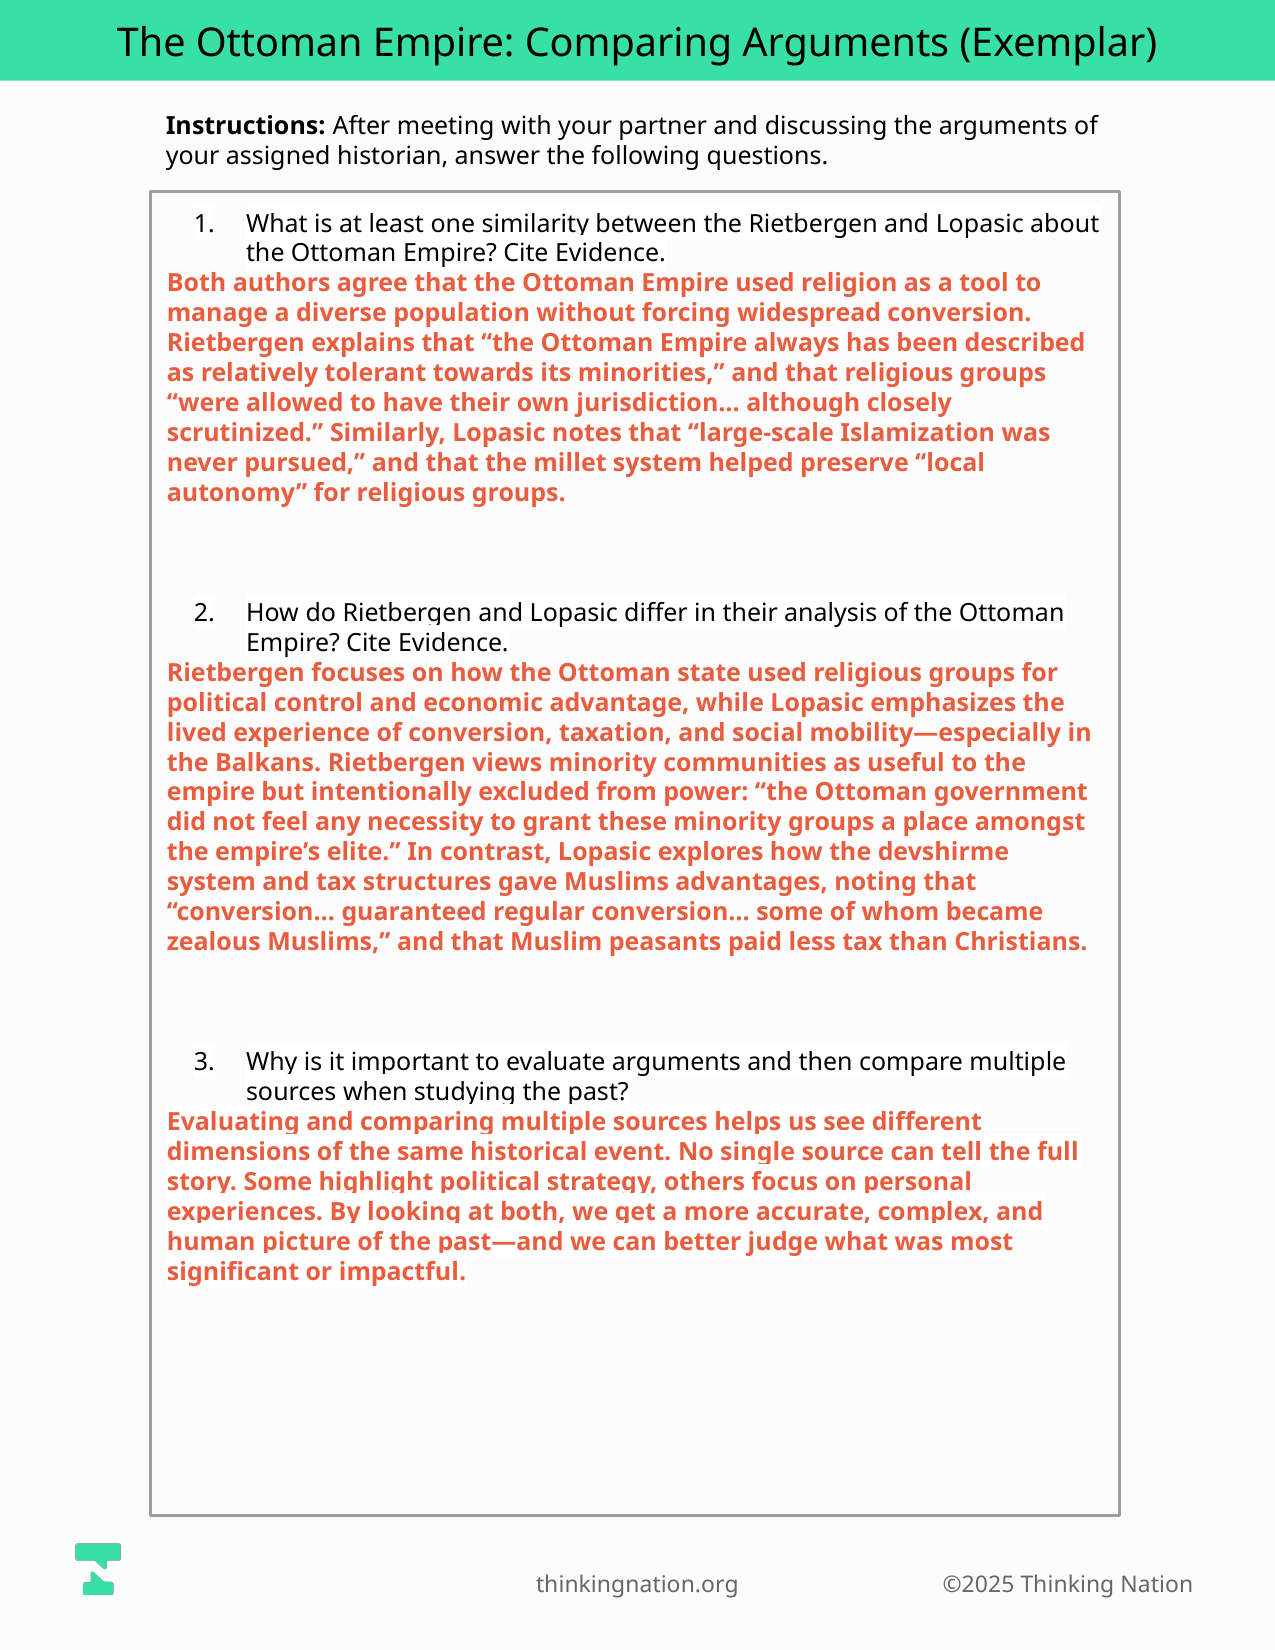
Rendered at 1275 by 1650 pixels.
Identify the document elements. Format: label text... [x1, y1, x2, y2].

text_box Instructions: After meeting with your partner and discussing the arguments of your assigned historian, answer the following questions. [150, 94, 1120, 185]
text_box What is at least one similarity between the Rietbergen and Lopasic about the Ottoman Empire? Cite Evidence. Both authors agree that the Ottoman Empire used religion as a tool to manage a diverse population without forcing widespread conversion. Rietbergen explains that “the Ottoman Empire always has been described as relatively tolerant towards its minorities,” and that religious groups “were allowed to have their own jurisdiction… although closely scrutinized.” Similarly, Lopasic notes that “large-scale Islamization was never pursued,” and that the millet system helped preserve “local autonomy” for religious groups. How do Rietbergen and Lopasic differ in their analysis of the Ottoman Empire? Cite Evidence. Rietbergen focuses on how the Ottoman state used religious groups for political control and economic advantage, while Lopasic emphasizes the lived experience of conversion, taxation, and social mobility—especially in the Balkans. Rietbergen views minority communities as useful to the empire but intentionally excluded from power: “the Ottoman government did not feel any necessity to grant these minority groups a place amongst the empire’s elite.” In contrast, Lopasic explores how the devshirme system and tax structures gave Muslims advantages, noting that “conversion… guaranteed regular conversion… some of whom became zealous Muslims,” and that Muslim peasants paid less tax than Christians. Why is it important to evaluate arguments and then compare multiple sources when studying the past? Evaluating and comparing multiple sources helps us see different dimensions of the same historical event. No single source can tell the full story. Some highlight political strategy, others focus on personal experiences. By looking at both, we get a more accurate, complex, and human picture of the past—and we can better judge what was most significant or impactful. [150, 191, 1120, 1516]
picture [62, 1533, 134, 1605]
text_box ©2025 Thinking Nation [907, 1553, 1210, 1605]
text_box thinkingnation.org [486, 1553, 789, 1605]
text_box The Ottoman Empire: Comparing Arguments (Exemplar) [0, 0, 1275, 81]
